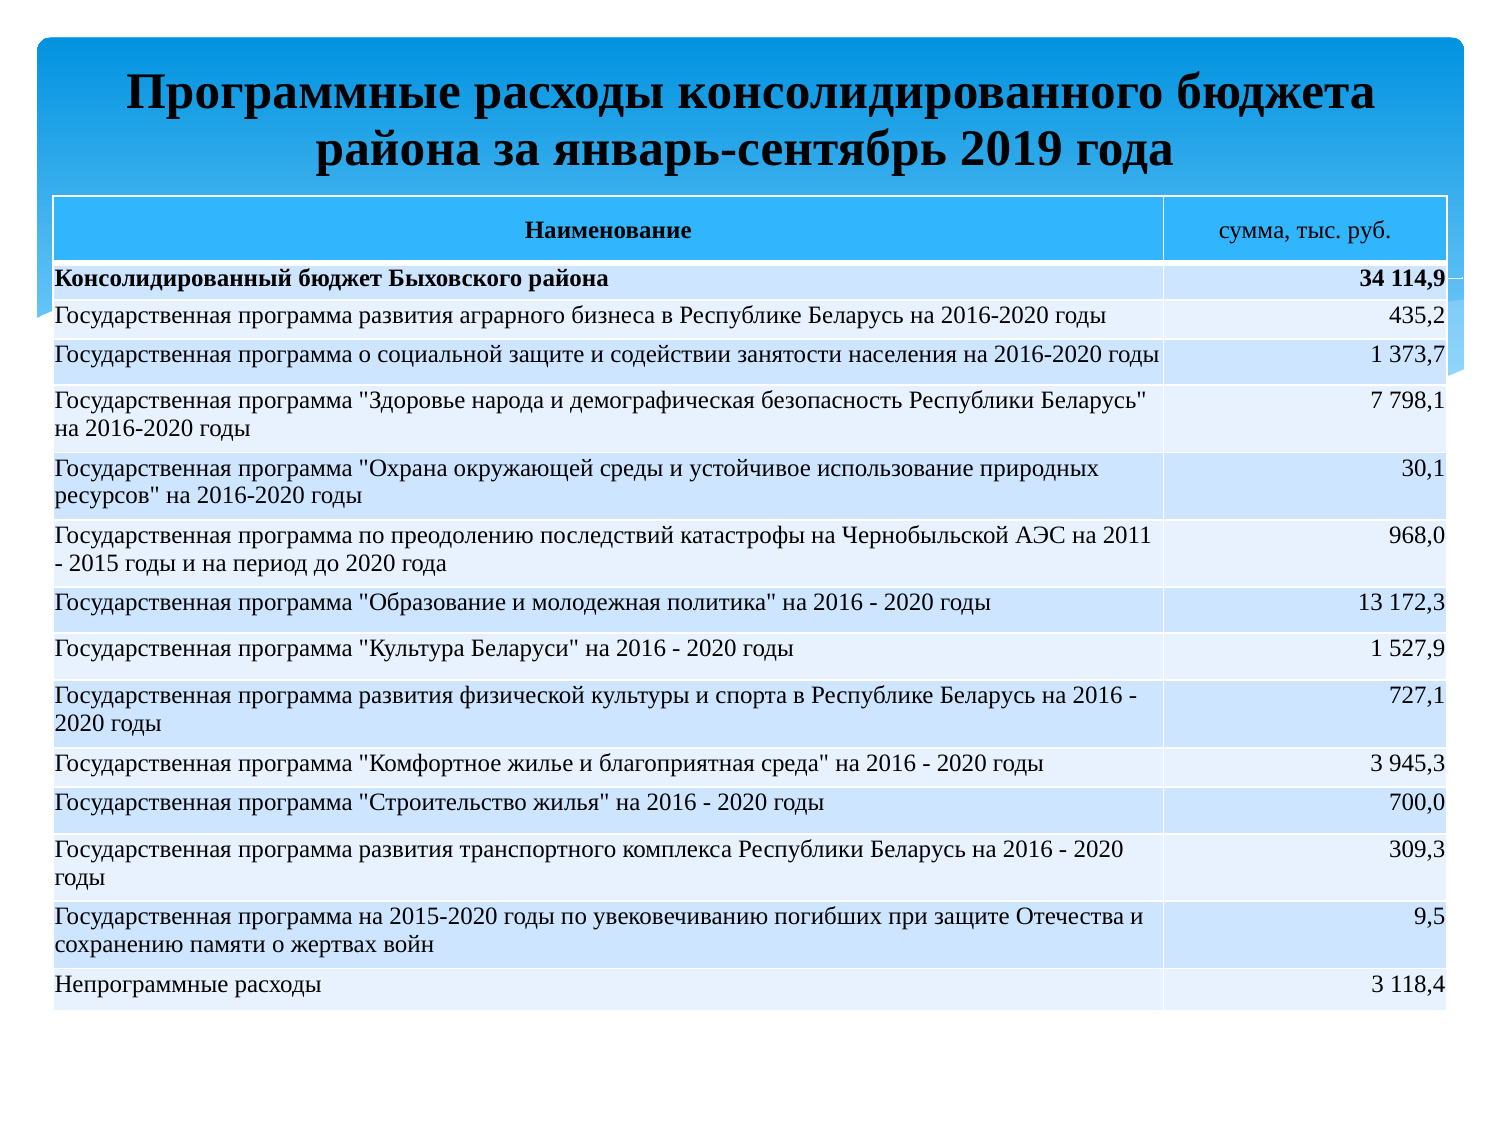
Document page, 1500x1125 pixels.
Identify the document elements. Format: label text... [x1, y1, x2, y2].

table_header сумма, тыс. руб. [1164, 197, 1446, 260]
table_cell Государственная программа "Охрана окружающей среды и устойчивое использование природных ресурсов" на 2016-2020 годы [54, 453, 1163, 519]
table_cell 30,1 [1164, 453, 1446, 519]
table_cell 9,5 [1164, 902, 1446, 968]
table_cell Государственная программа по преодолению последствий катастрофы на Чернобыльской АЭС на 2011 - 2015 годы и на период до 2020 года [54, 521, 1163, 586]
table_header Наименование [54, 197, 1163, 260]
table_cell Государственная программа "Комфортное жилье и благоприятная среда" на 2016 - 2020 годы [54, 749, 1163, 786]
table_cell Государственная программа развития транспортного комплекса Республики Беларусь на 2016 - 2020 годы [54, 835, 1163, 900]
table_cell 968,0 [1164, 521, 1446, 586]
table_cell 3 945,3 [1164, 749, 1446, 786]
table_cell Непрограммные расходы [54, 969, 1163, 1010]
table_cell Консолидированный бюджет Быховского района [54, 266, 1163, 299]
table_cell Государственная программа "Образование и молодежная политика" на 2016 - 2020 годы [54, 588, 1163, 632]
table_cell Государственная программа развития аграрного бизнеса в Республике Беларусь на 2016-2020 годы [54, 301, 1163, 338]
table_cell 3 118,4 [1164, 969, 1446, 1010]
title Программные расходы консолидированного бюджета района за январь-сентябрь 2019 года [76, 54, 1427, 185]
table_cell 7 798,1 [1164, 386, 1446, 452]
table_cell 34 114,9 [1164, 266, 1446, 299]
table_cell 700,0 [1164, 788, 1446, 833]
table_cell Государственная программа "Здоровье народа и демографическая безопасность Республики Беларусь" на 2016-2020 годы [54, 386, 1163, 452]
table_cell Государственная программа "Культура Беларуси" на 2016 - 2020 годы [54, 634, 1163, 679]
table_cell 727,1 [1164, 681, 1446, 747]
table_cell Государственная программа о социальной защите и содействии занятости населения на 2016-2020 годы [54, 340, 1163, 384]
table_cell 309,3 [1164, 835, 1446, 900]
table_cell 1 373,7 [1164, 340, 1446, 384]
table_cell Государственная программа на 2015-2020 годы по увековечиванию погибших при защите Отечества и сохранению памяти о жертвах войн [54, 902, 1163, 968]
table_cell 435,2 [1164, 301, 1446, 338]
table_cell Государственная программа "Строительство жилья" на 2016 - 2020 годы [54, 788, 1163, 833]
table_cell Государственная программа развития физической культуры и спорта в Республике Беларусь на 2016 - 2020 годы [54, 681, 1163, 747]
table_cell 1 527,9 [1164, 634, 1446, 679]
table_cell 13 172,3 [1164, 588, 1446, 632]
